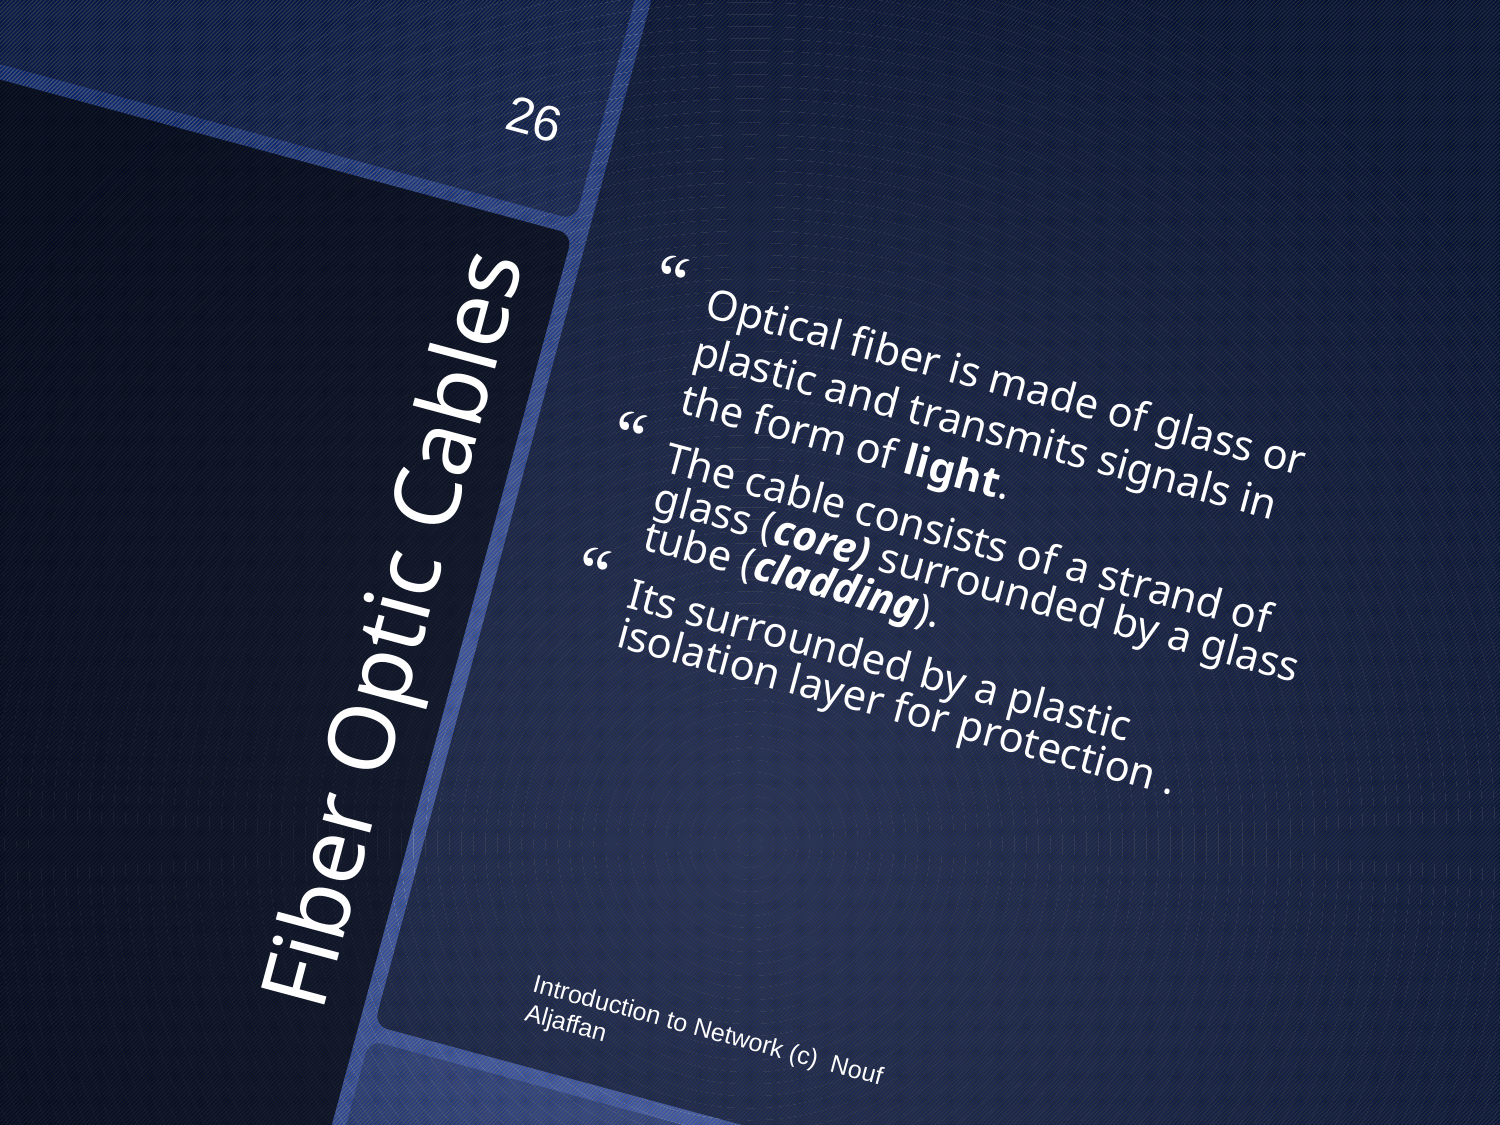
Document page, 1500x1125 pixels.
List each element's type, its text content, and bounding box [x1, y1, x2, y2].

footer Introduction to Network (c) Nouf Aljaffan [508, 963, 903, 1123]
title Fiber Optic Cables [69, 181, 554, 1056]
slide_number 26 [206, 1, 585, 157]
list Optical fiber is made of glass or plastic and transmits signals in the form of light. The cable consists of a strand of glass (core) surrounded by a glass tube (cladding). Its surrounded by a plastic isolation layer for protection . [475, 72, 1430, 1076]
